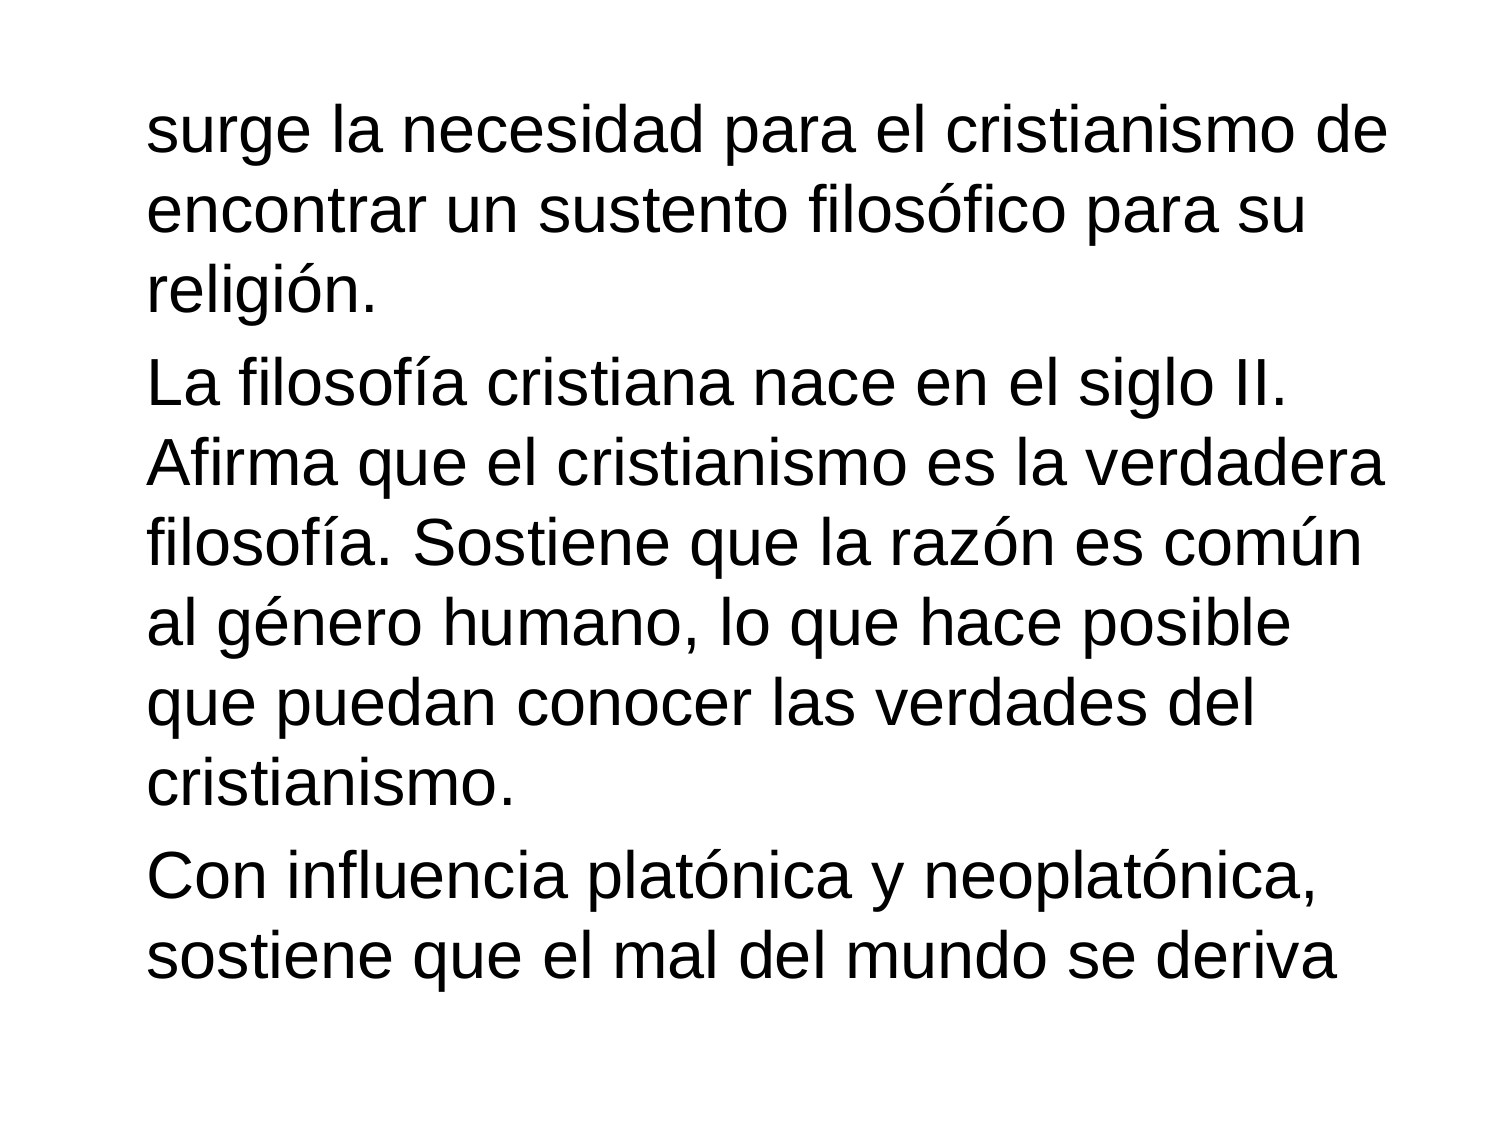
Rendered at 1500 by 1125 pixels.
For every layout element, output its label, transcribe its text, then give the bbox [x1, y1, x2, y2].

list surge la necesidad para el cristianismo de encontrar un sustento filosófico para su religión. La filosofía cristiana nace en el siglo II. Afirma que el cristianismo es la verdadera filosofía. Sostiene que la razón es común al género humano, lo que hace posible que puedan conocer las verdades del cristianismo. Con influencia platónica y neoplatónica, sostiene que el mal del mundo se deriva [74, 77, 1426, 1071]
